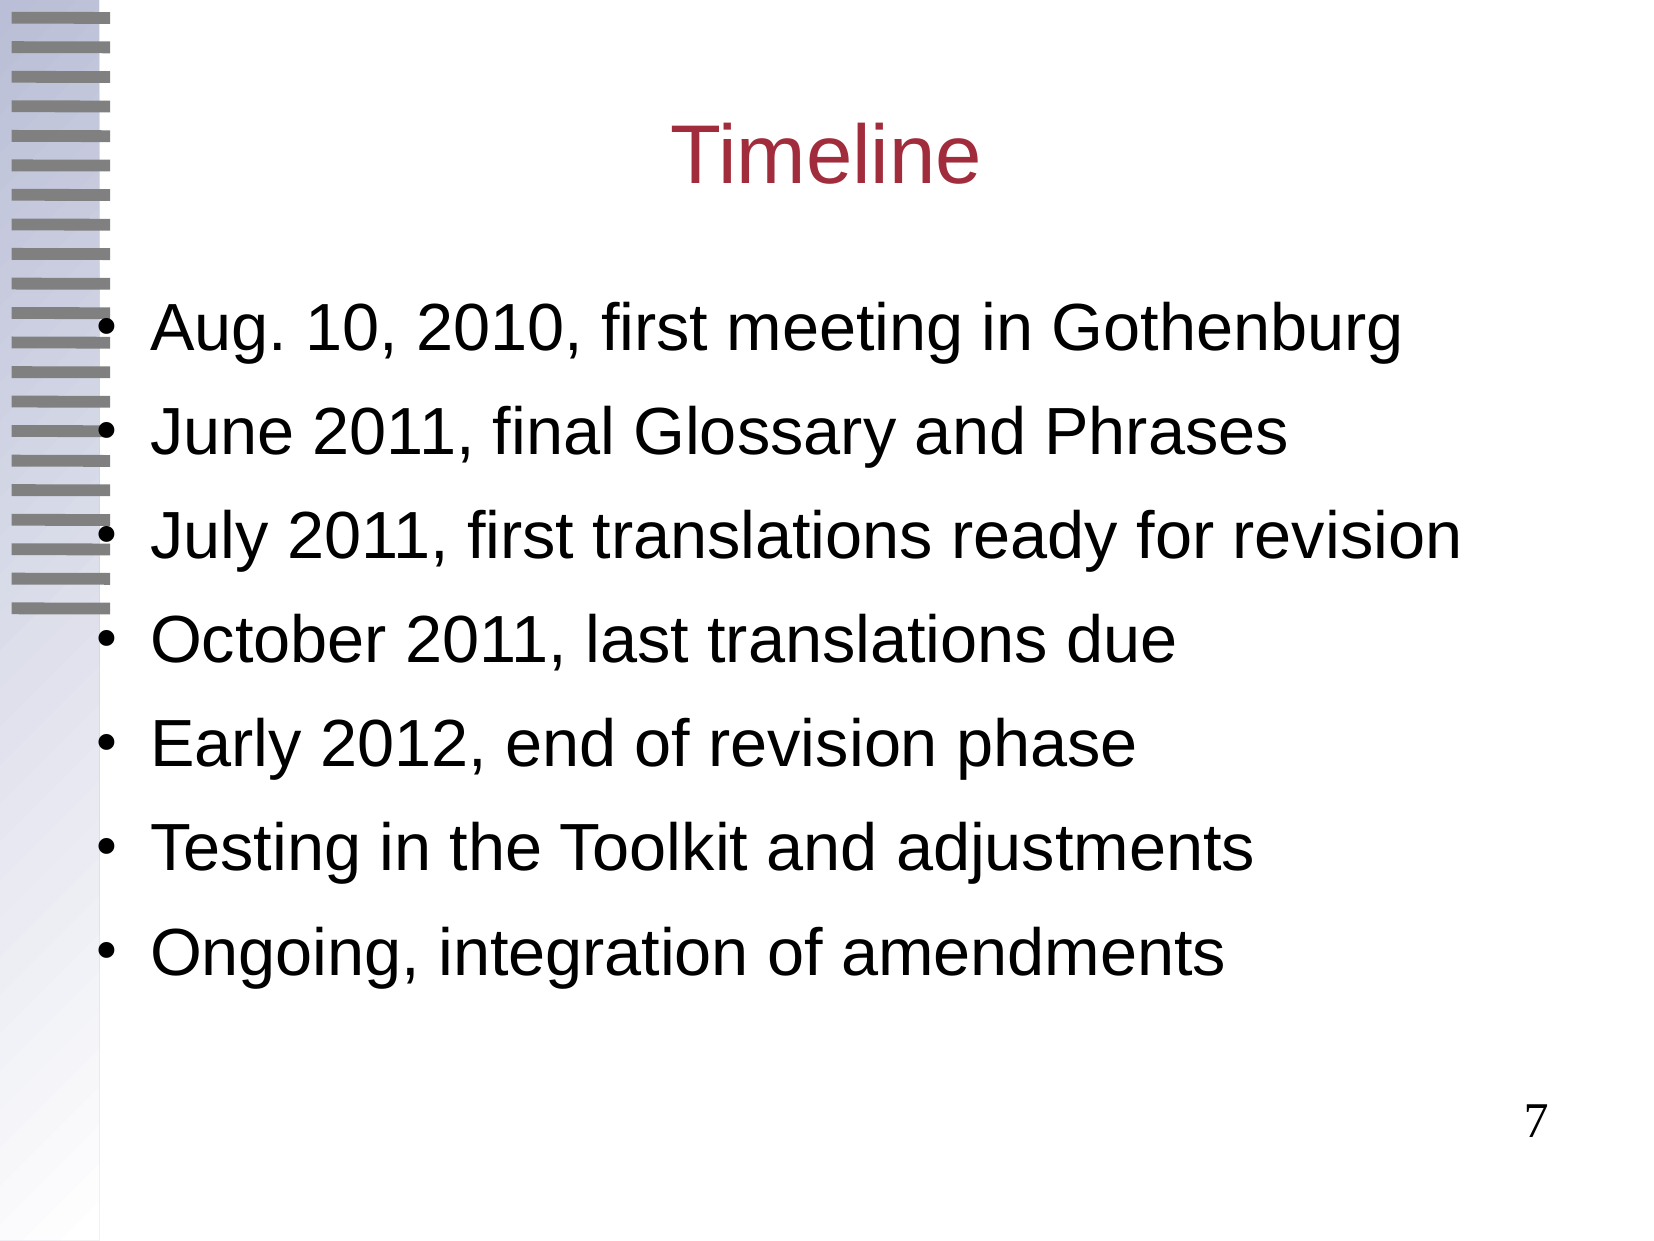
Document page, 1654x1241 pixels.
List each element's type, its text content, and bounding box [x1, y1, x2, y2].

list Aug. 10, 2010, first meeting in Gothenburg June 2011, final Glossary and Phrases July 2011, first translations ready for revision October 2011, last translations due Early 2012, end of revision phase Testing in the Toolkit and adjustments Ongoing, integration of amendments [94, 290, 1572, 1109]
title Timeline [82, 56, 1571, 250]
